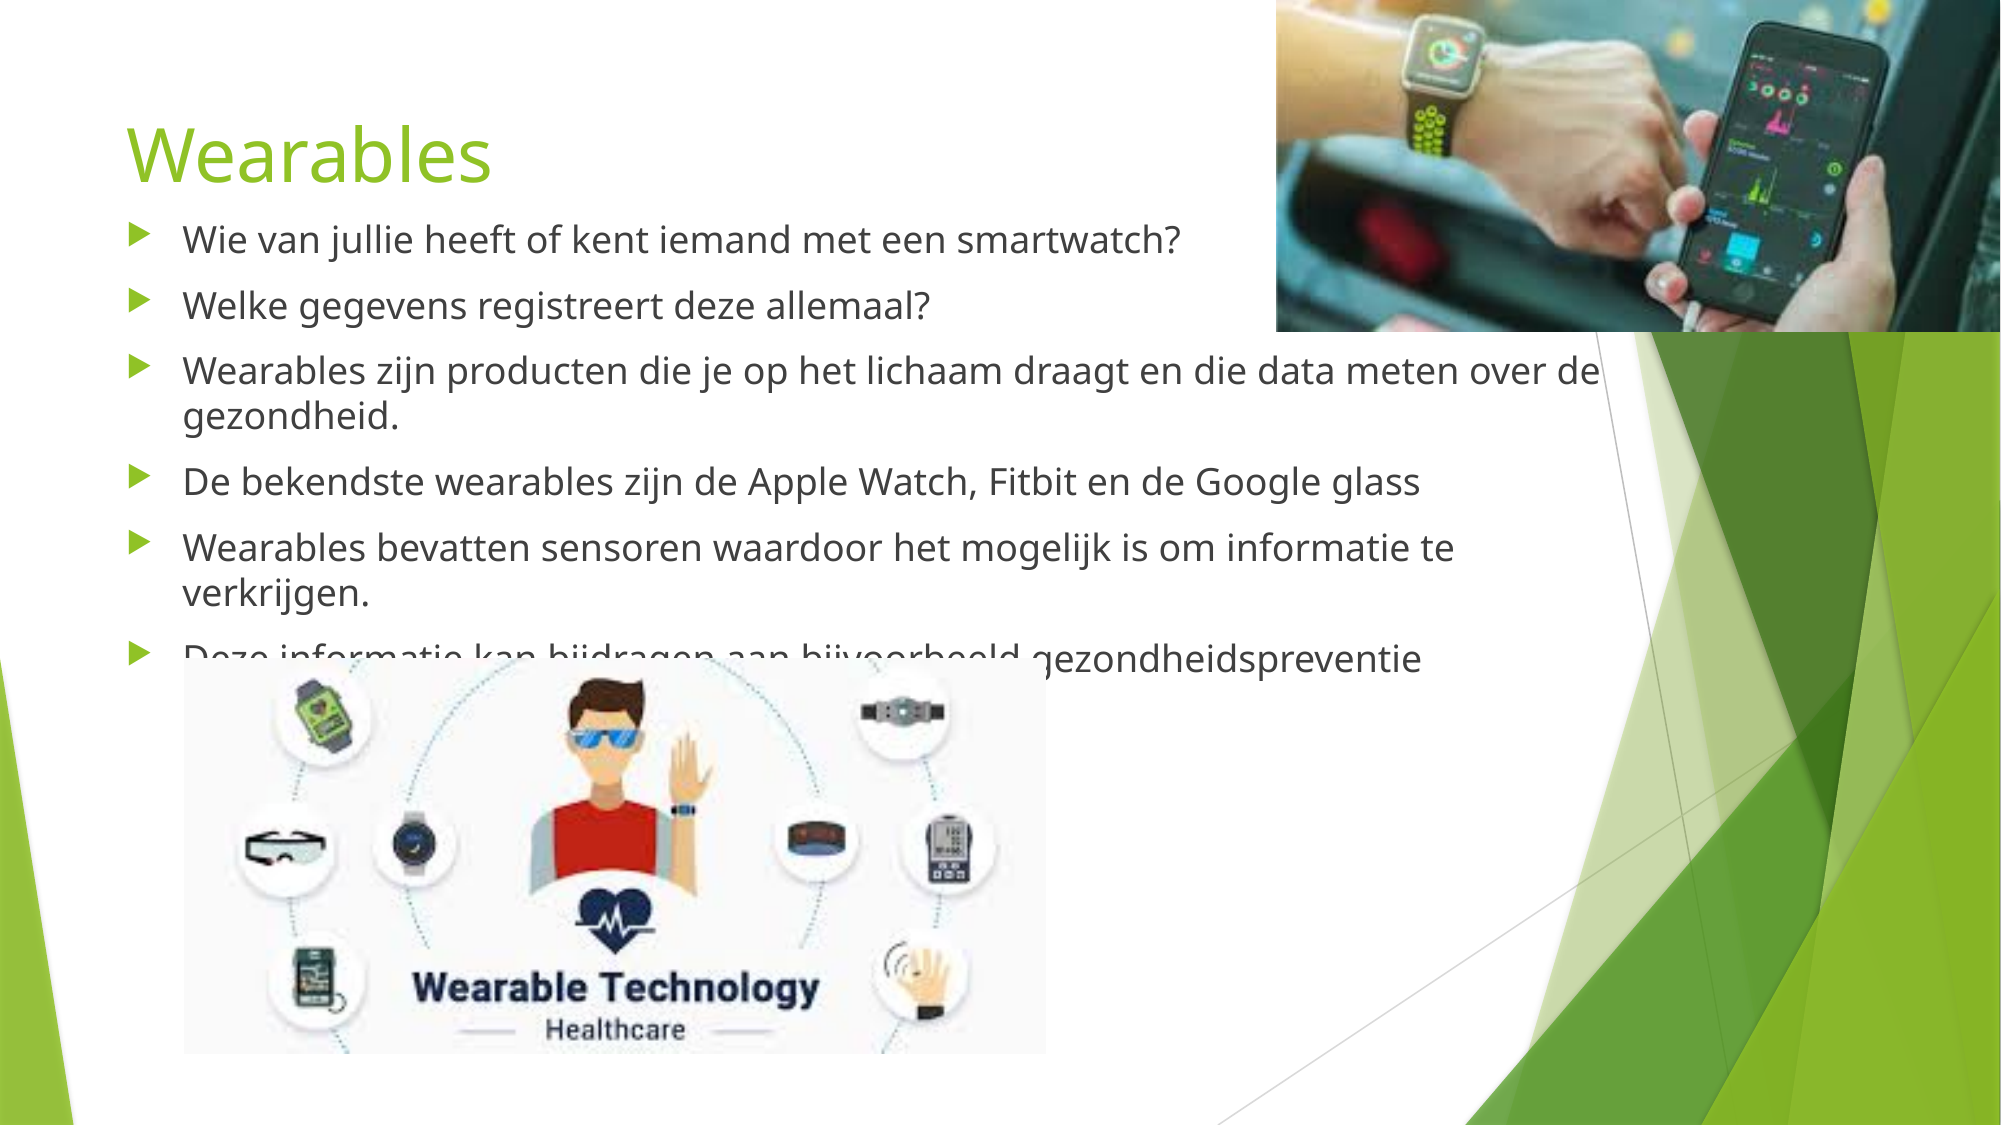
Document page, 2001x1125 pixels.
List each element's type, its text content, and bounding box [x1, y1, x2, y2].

picture [183, 658, 1046, 1054]
list Wie van jullie heeft of kent iemand met een smartwatch? Welke gegevens registreert deze allemaal? Wearables zijn producten die je op het lichaam draagt en die data meten over de gezondheid. De bekendste wearables zijn de Apple Watch, Fitbit en de Google glass Wearables bevatten sensoren waardoor het mogelijk is om informatie te verkrijgen. Deze informatie kan bijdragen aan bijvoorbeeld gezondheidspreventie [111, 208, 1640, 845]
title Wearables [111, 99, 1271, 208]
picture [1275, 0, 2000, 332]
